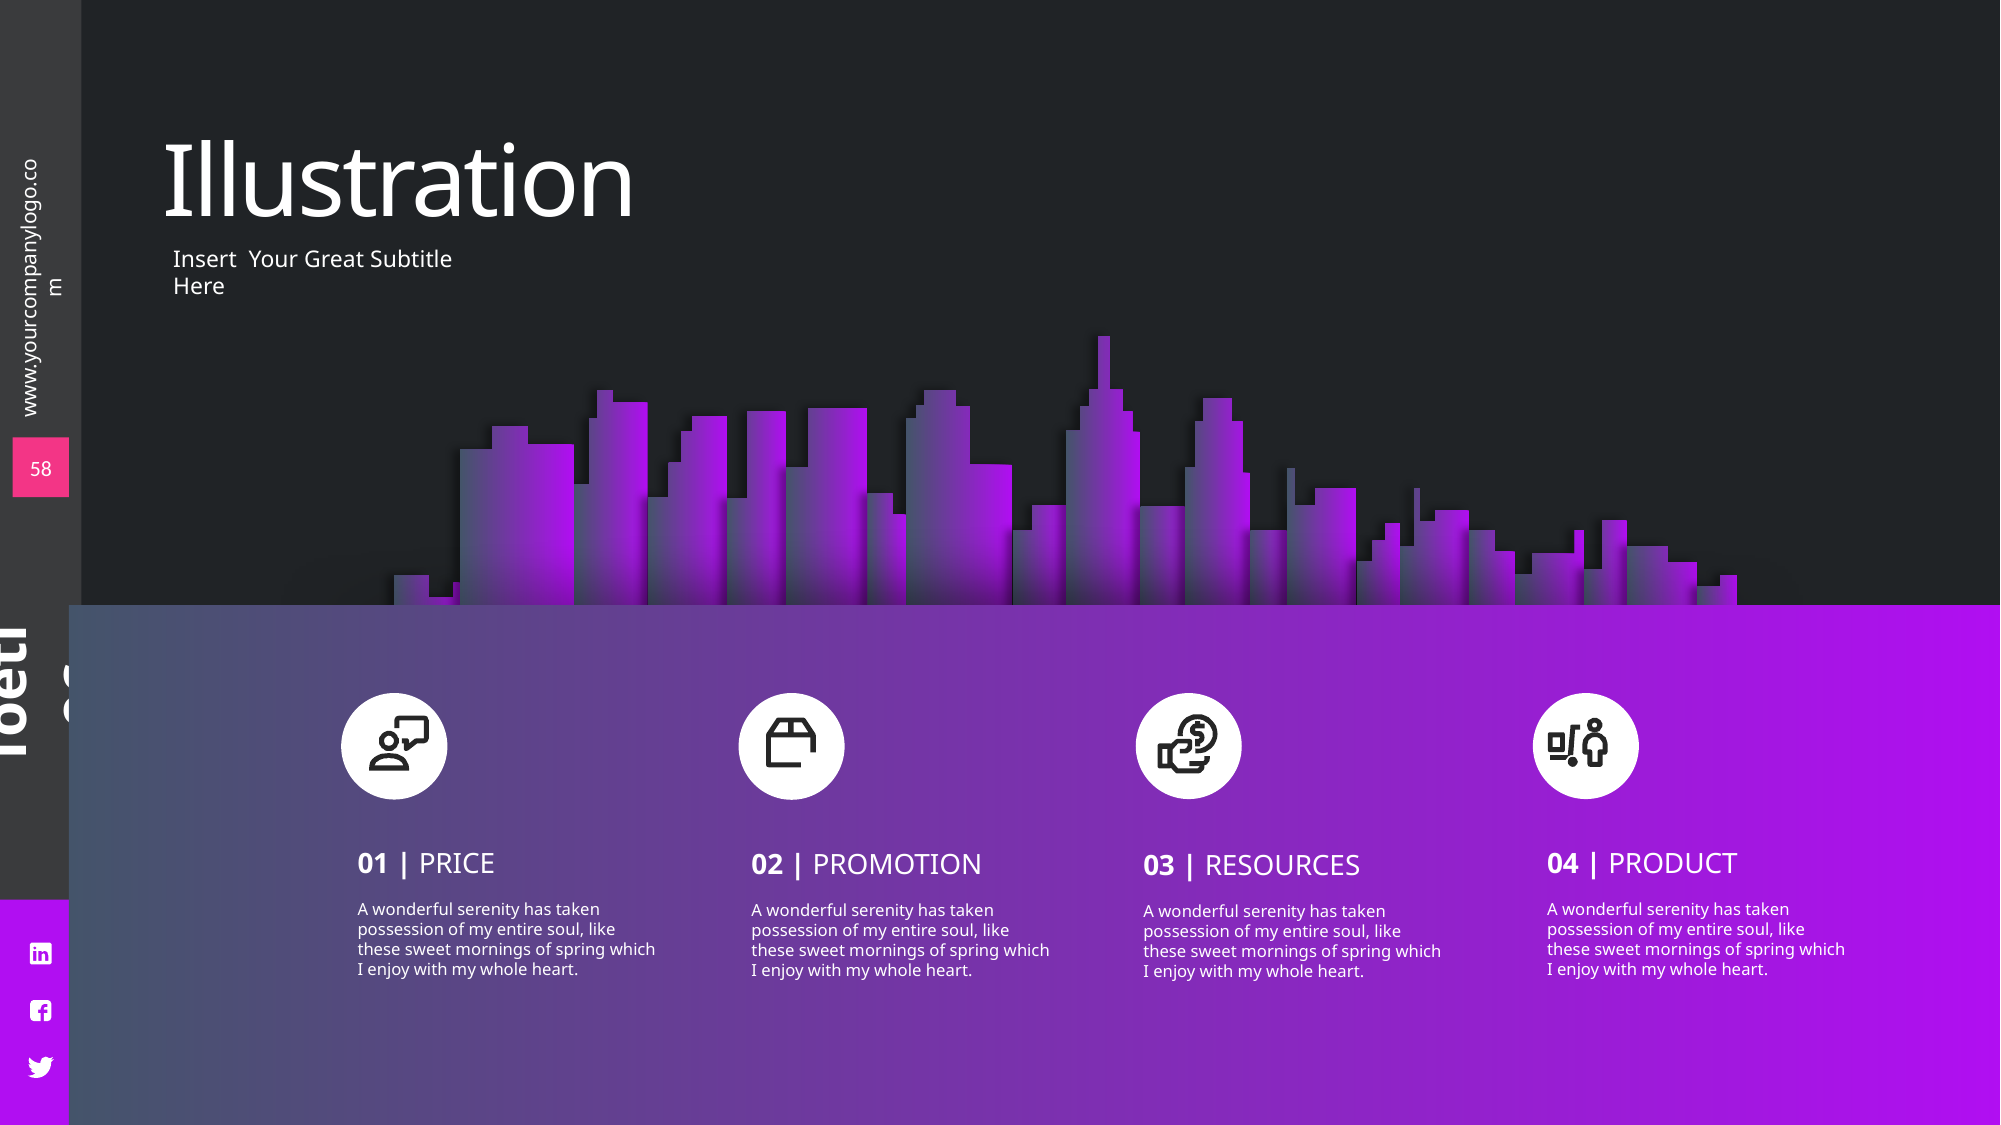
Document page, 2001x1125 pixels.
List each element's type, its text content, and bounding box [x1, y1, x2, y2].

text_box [1157, 714, 1218, 774]
text_box [68, 605, 2000, 1125]
text_box 03 | RESOURCES A wonderful serenity has taken possession of my entire soul, like these sweet mornings of spring which I enjoy with my whole heart. [1128, 839, 1459, 988]
text_box 01 | PRICE A wonderful serenity has taken possession of my entire soul, like these sweet mornings of spring which I enjoy with my whole heart. [342, 837, 673, 986]
text_box [1135, 693, 1242, 800]
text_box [1547, 717, 1608, 767]
text_box [738, 693, 845, 800]
text_box [341, 693, 448, 800]
text_box Illustration [147, 116, 677, 236]
slide_number 58 [12, 437, 69, 498]
text_box 02 | PROMOTION A wonderful serenity has taken possession of my entire soul, like these sweet mornings of spring which I enjoy with my whole heart. [736, 839, 1067, 988]
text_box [369, 715, 429, 771]
text_box [1532, 693, 1639, 800]
text_box Insert Your Great Subtitle Here [158, 237, 512, 307]
text_box [766, 717, 816, 768]
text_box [394, 335, 1737, 633]
text_box 04 | PRODUCT A wonderful serenity has taken possession of my entire soul, like these sweet mornings of spring which I enjoy with my whole heart. [1532, 838, 1862, 987]
